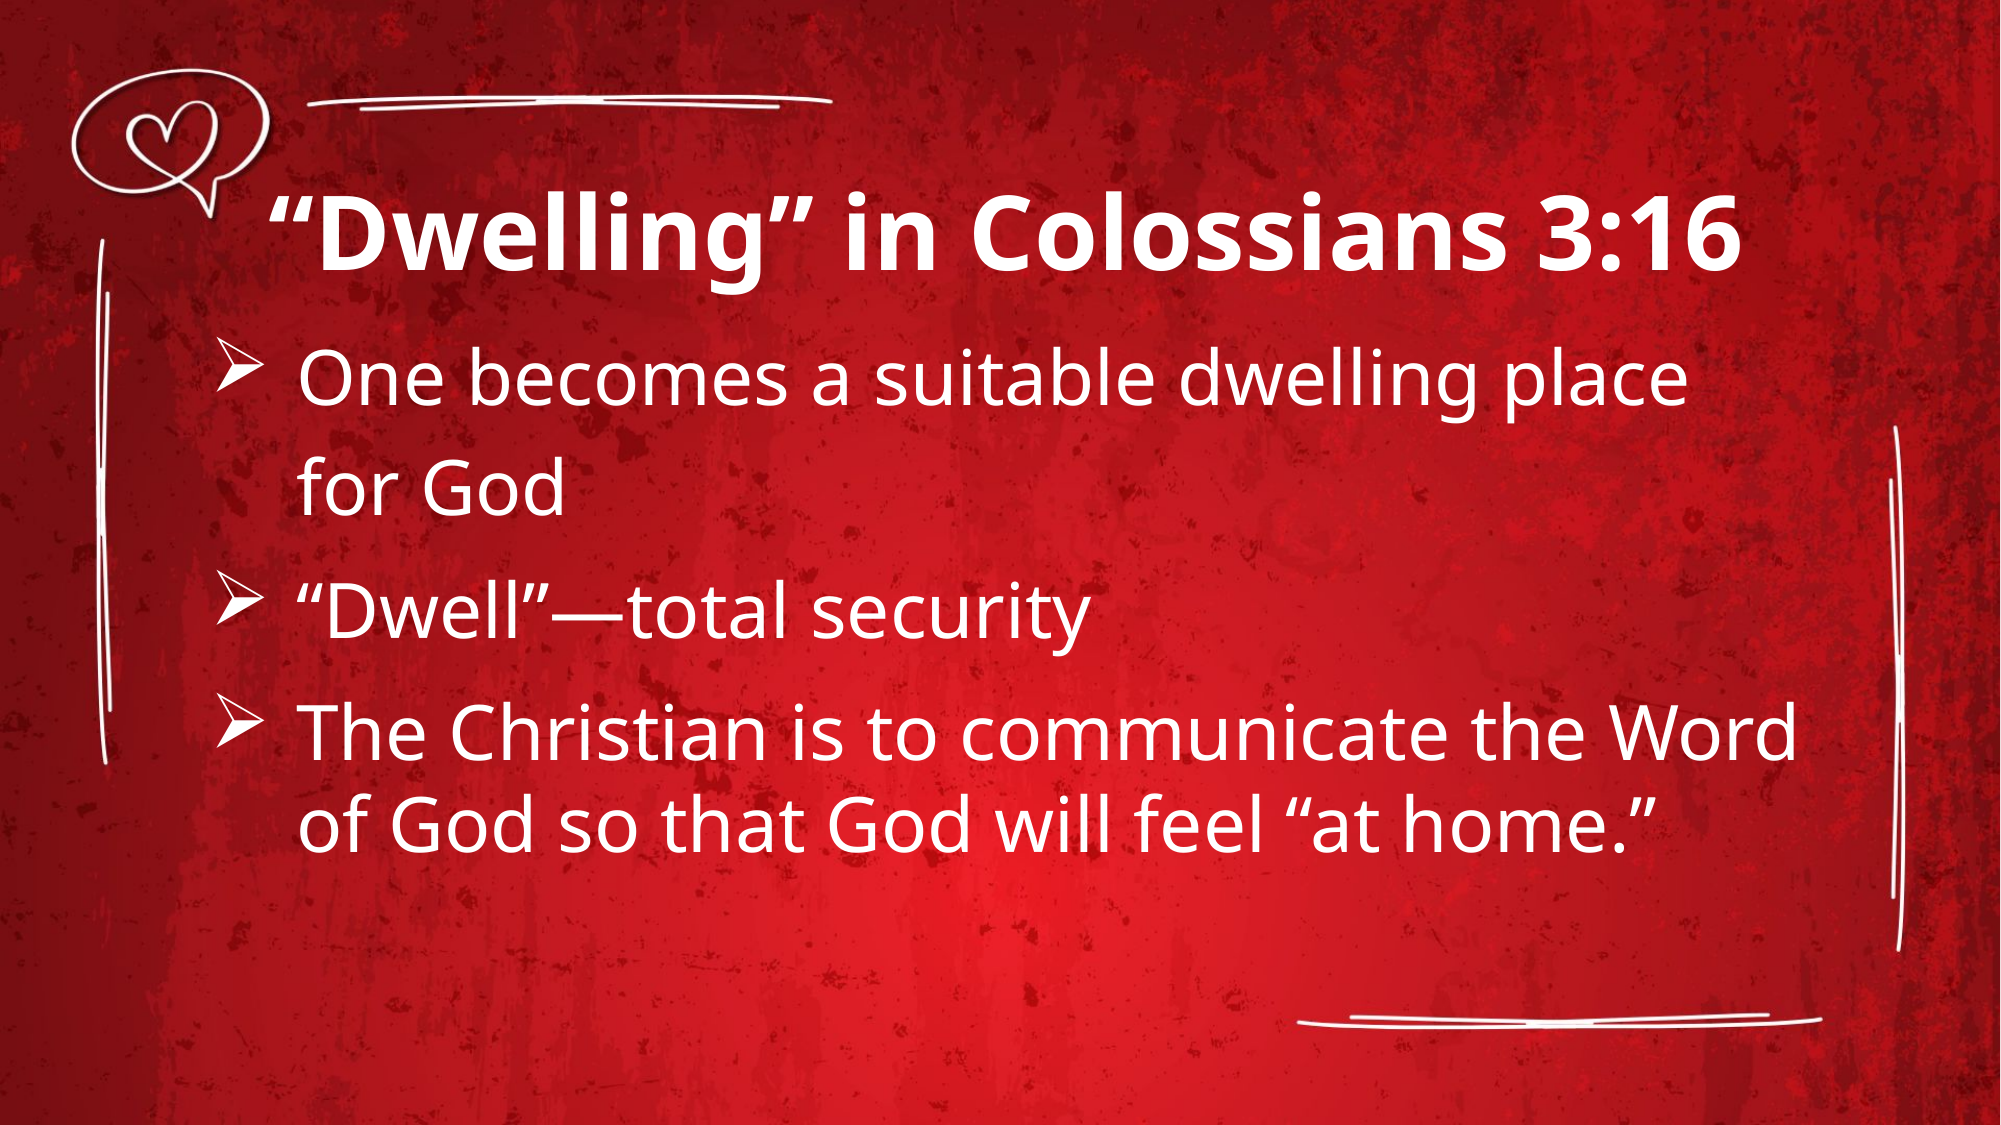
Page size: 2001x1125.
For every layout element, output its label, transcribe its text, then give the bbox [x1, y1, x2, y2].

list “Dwelling” in Colossians 3:16 One becomes a suitable dwelling place for God “Dwell”—total security The Christian is to communicate the Word of God so that God will feel “at home.” [195, 84, 1819, 951]
picture [0, 0, 2001, 1125]
